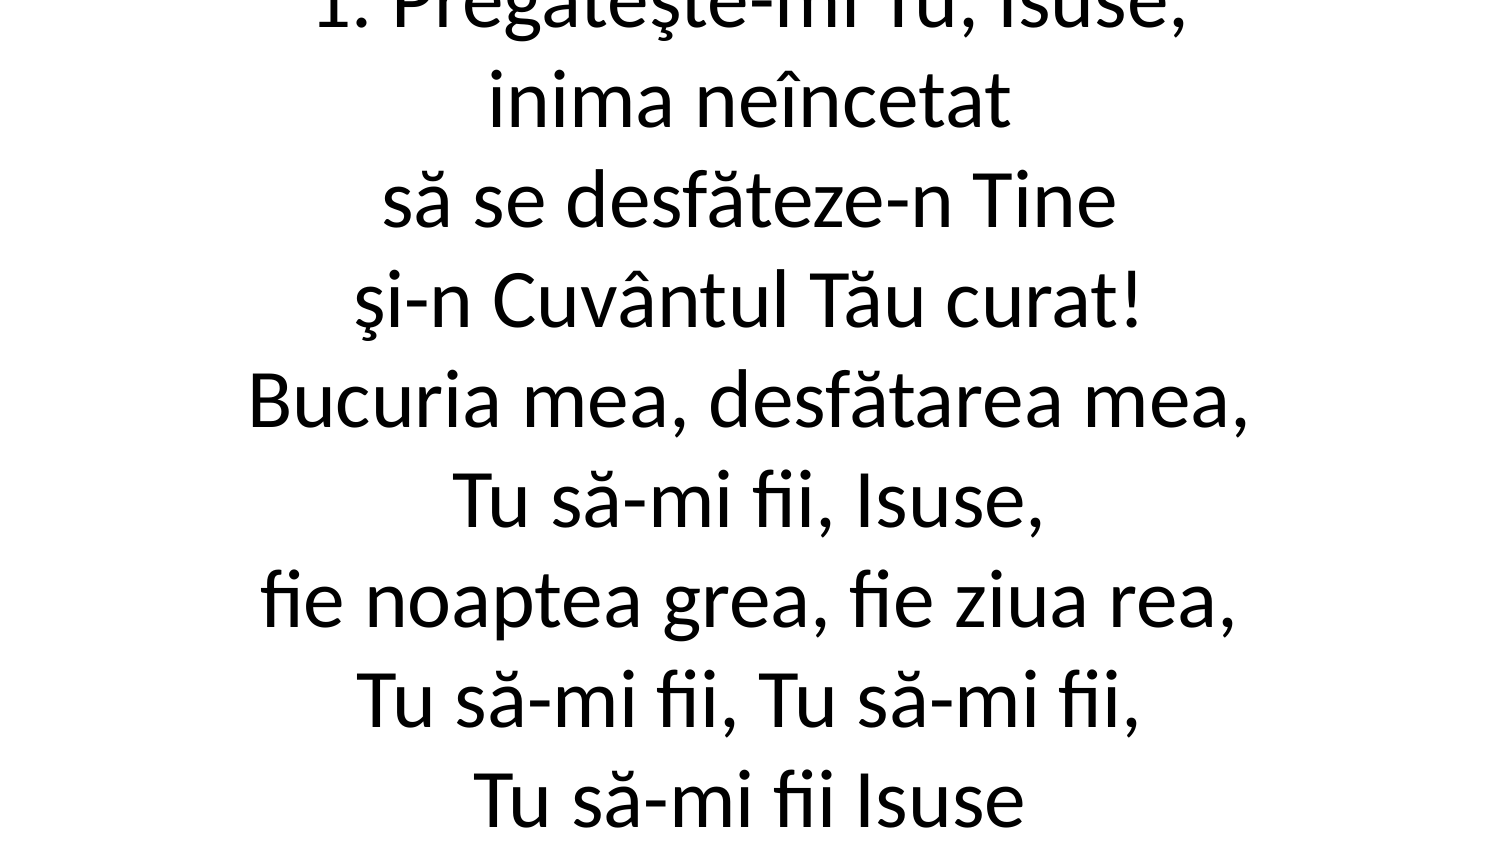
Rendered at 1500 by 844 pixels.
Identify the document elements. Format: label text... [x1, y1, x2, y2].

text_box 1. Pregăteşte-mi Tu, Isuse, inima neîncetat să se desfăteze-n Tine şi-n Cuvântul Tău curat! Bucuria mea, desfătarea mea, Tu să-mi fii, Isuse, fie noaptea grea, fie ziua rea, Tu să-mi fii, Tu să-mi fii, Tu să-mi fii Isuse desfătarea mea, desfătarea mea. [182, 0, 1318, 844]
